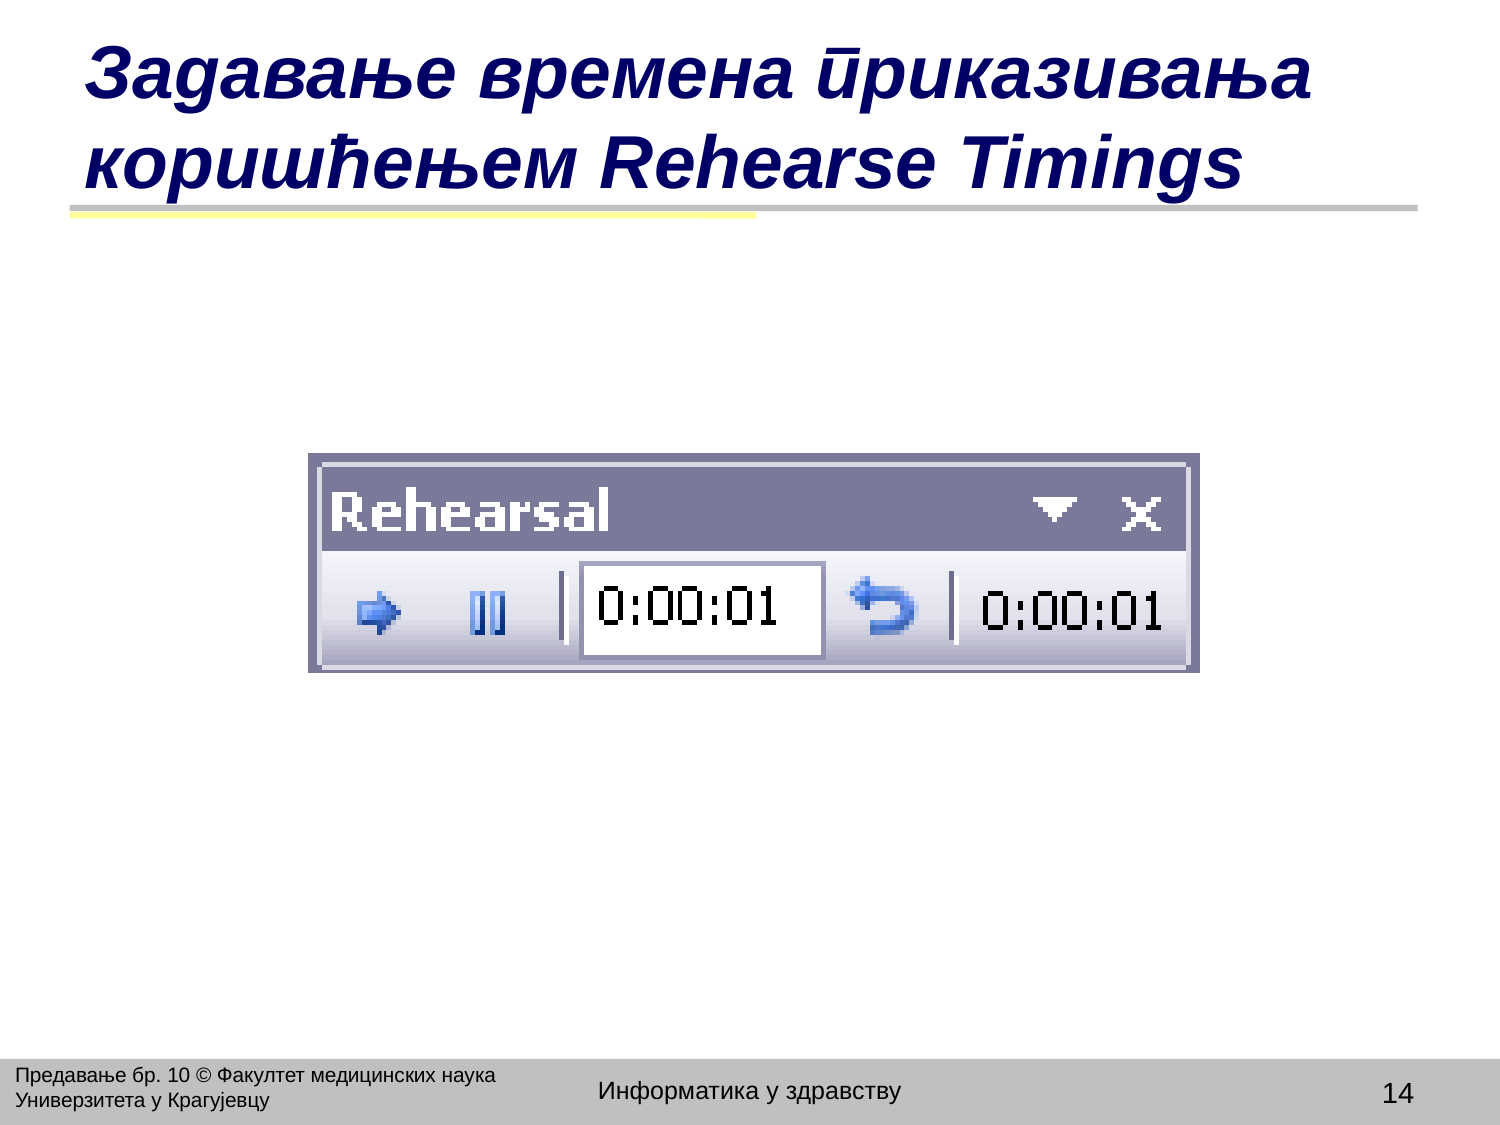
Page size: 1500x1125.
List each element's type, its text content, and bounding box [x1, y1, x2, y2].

picture [307, 453, 1204, 673]
footer Информатика у здравству [512, 1066, 988, 1125]
title Задавање времена приказивања коришћењем Rehearse Timings [69, 19, 1426, 208]
slide_number Предавање бр. 10 © Факултет медицинских наука Универзитета у Крагујевцу [0, 1053, 616, 1108]
slide_number 14 [1079, 1066, 1430, 1125]
